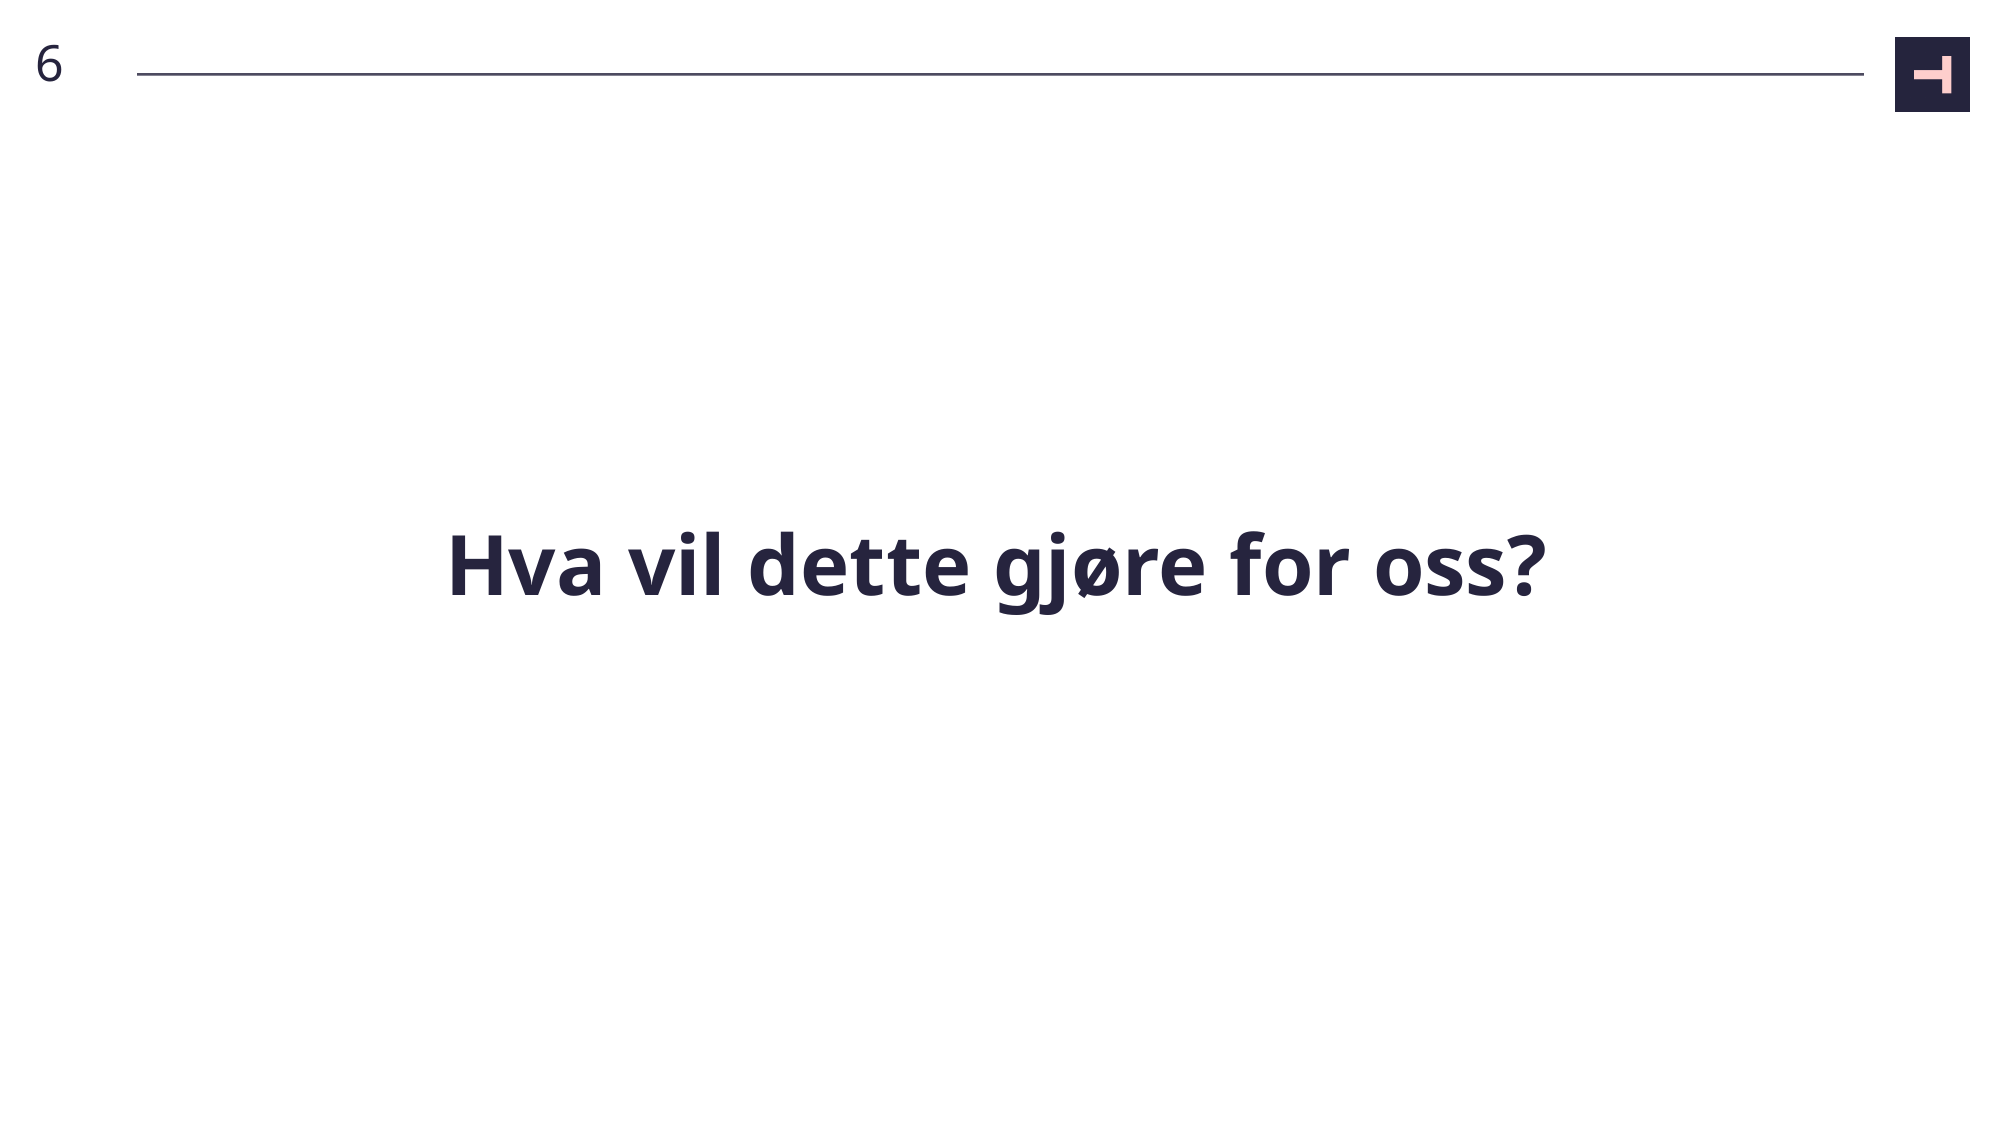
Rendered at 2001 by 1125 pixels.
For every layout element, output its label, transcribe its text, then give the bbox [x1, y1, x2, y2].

slide_number 6 [35, 35, 138, 96]
picture [1895, 37, 1970, 112]
title Hva vil dette gjøre for oss? [137, 431, 1878, 694]
